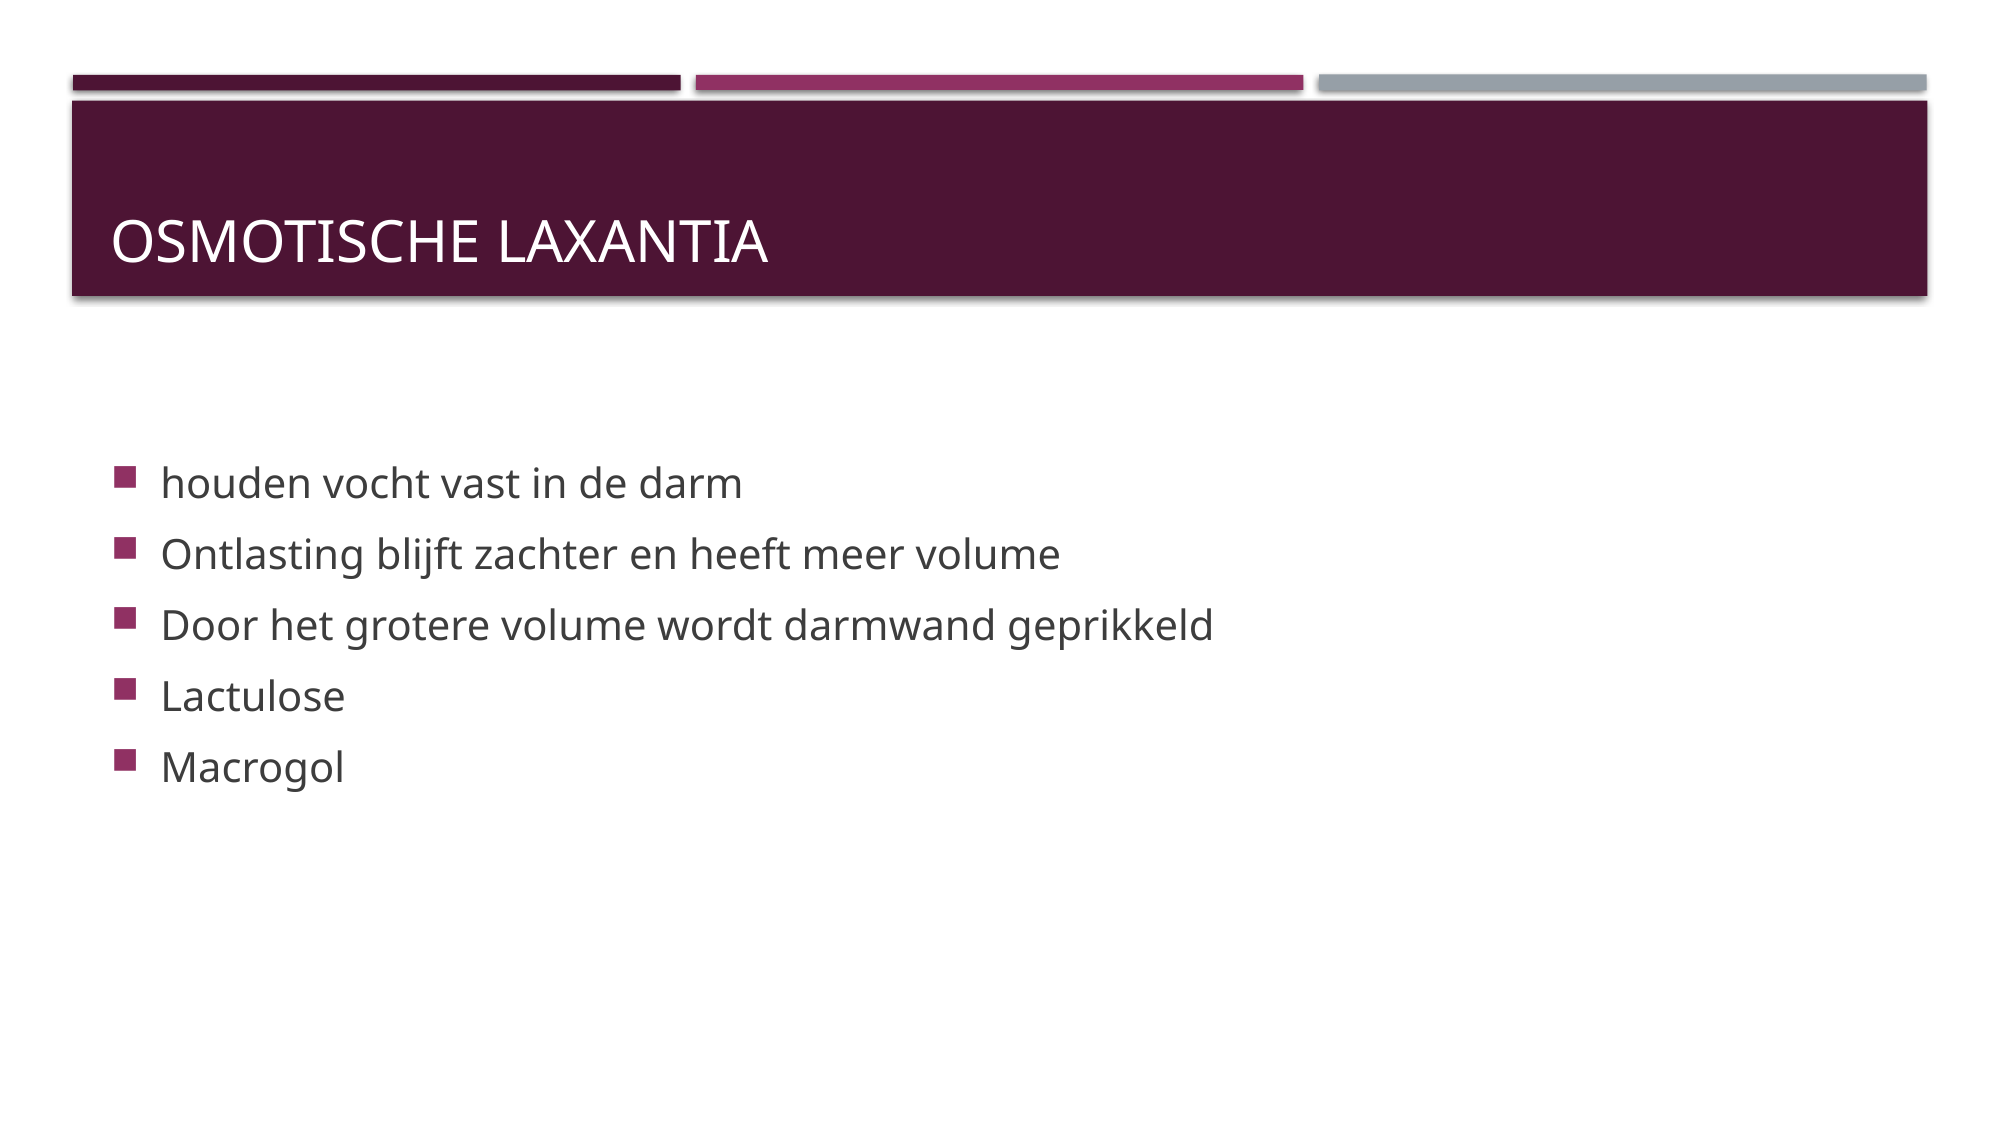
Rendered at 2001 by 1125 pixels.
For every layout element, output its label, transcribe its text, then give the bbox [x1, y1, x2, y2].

title Osmotische laxantia [95, 115, 1905, 282]
list houden vocht vast in de darm Ontlasting blijft zachter en heeft meer volume Door het grotere volume wordt darmwand geprikkeld Lactulose Macrogol [95, 357, 1905, 962]
